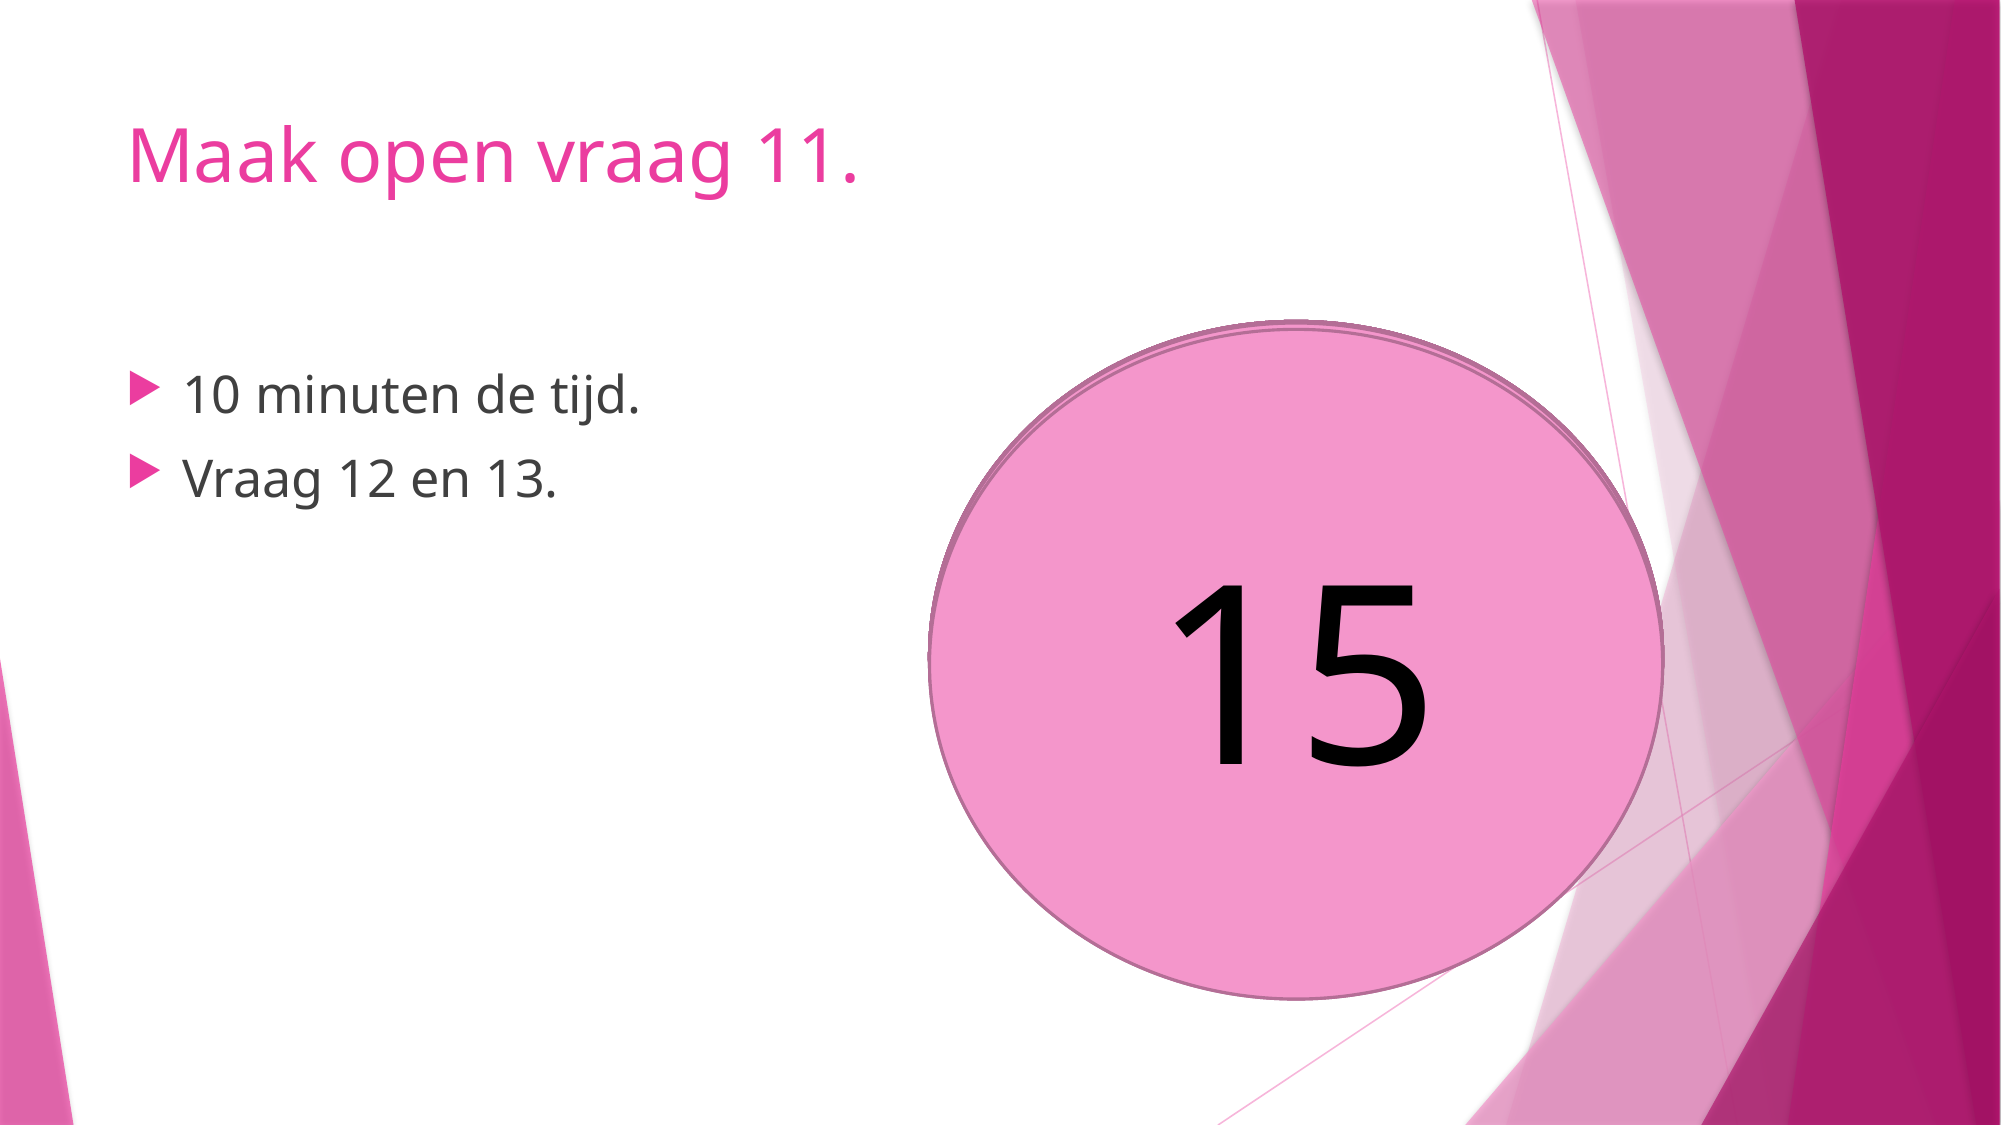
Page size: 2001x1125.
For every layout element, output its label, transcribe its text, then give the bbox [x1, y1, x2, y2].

title Maak open vraag 11. [111, 99, 1522, 317]
text_box 14 [930, 321, 1662, 621]
list 10 minuten de tijd. Vraag 12 en 13. [111, 354, 831, 962]
text_box 15 [927, 327, 1665, 1001]
